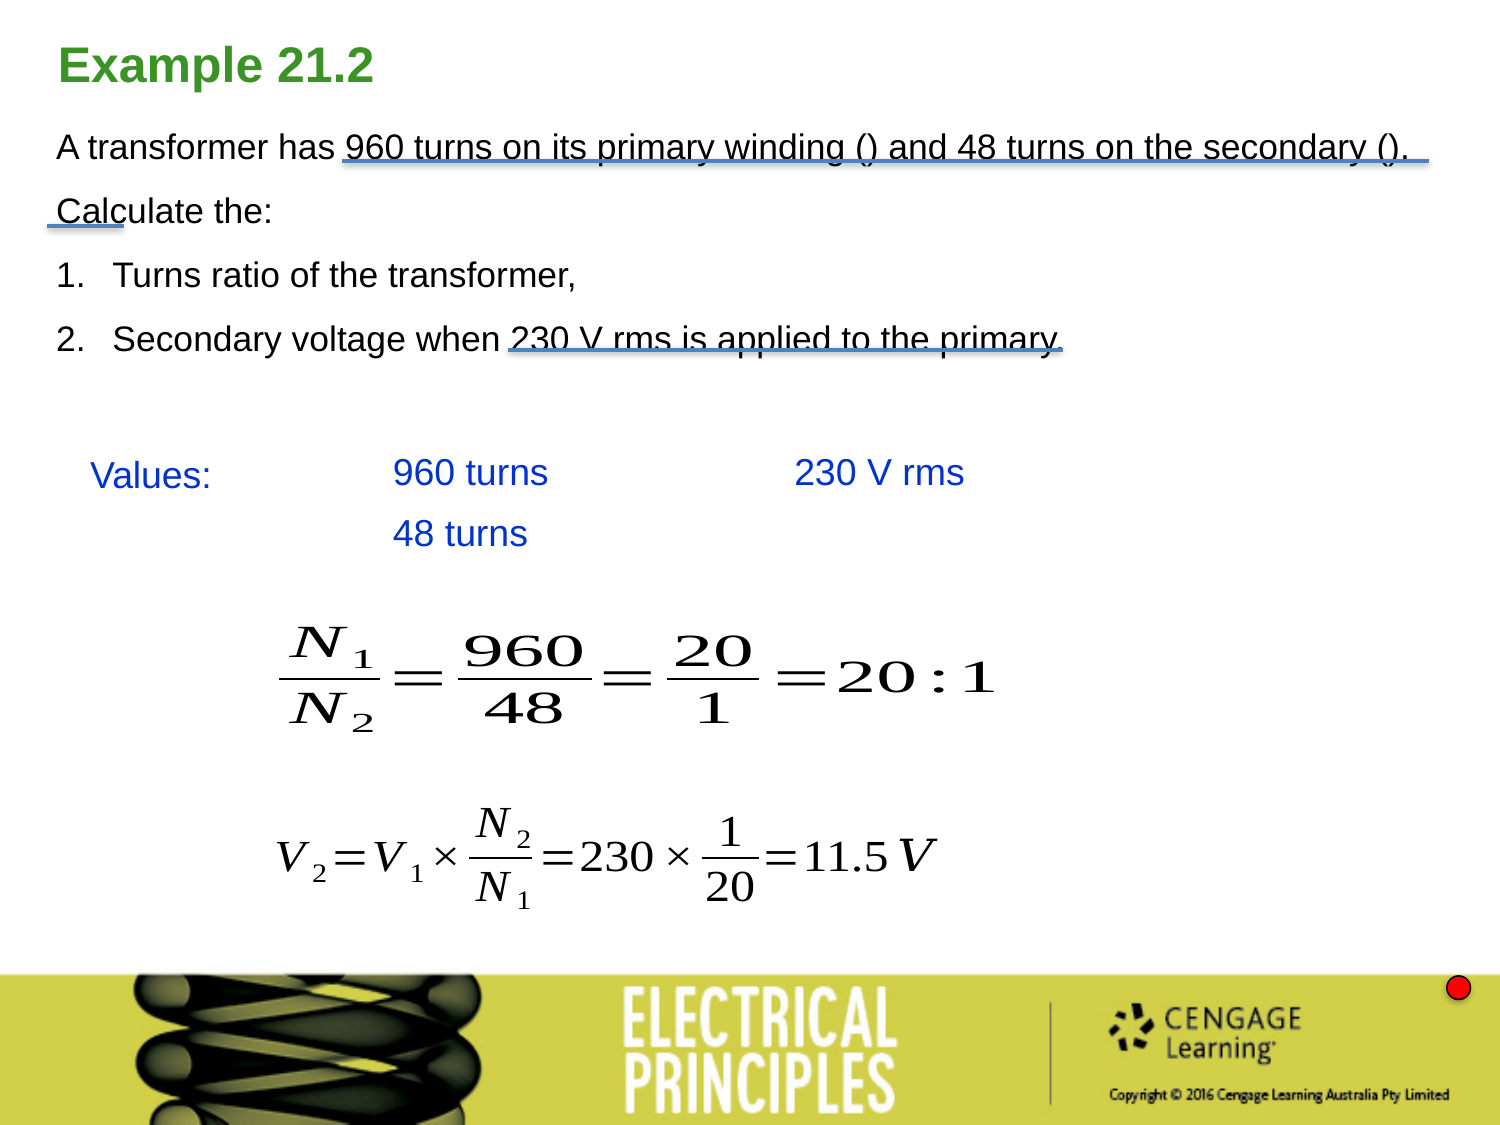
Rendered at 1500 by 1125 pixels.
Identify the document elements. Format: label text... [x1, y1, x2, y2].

text_box [1446, 975, 1472, 1001]
text_box Values: [75, 444, 227, 504]
text_box Example 21.2 [43, 24, 390, 100]
picture [0, 0, 1500, 1125]
